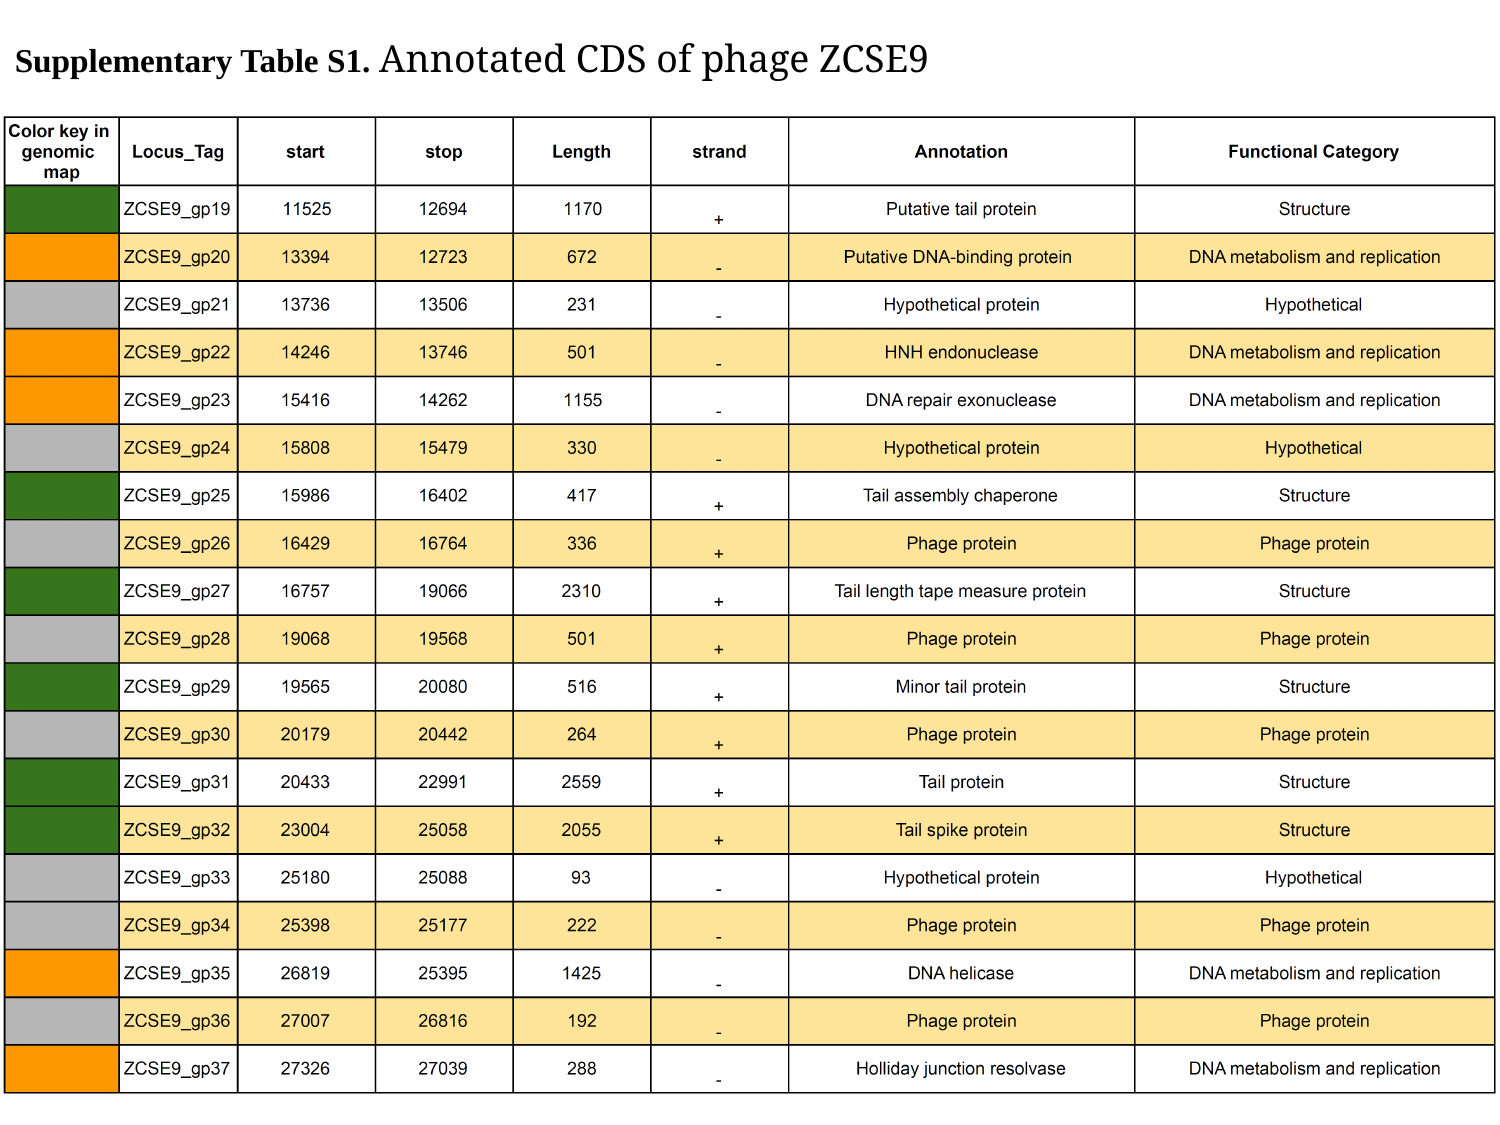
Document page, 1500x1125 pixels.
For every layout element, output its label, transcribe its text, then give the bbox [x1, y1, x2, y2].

picture [0, 106, 1500, 1098]
text_box Supplementary Table S1. Annotated CDS of phage ZCSE9 [0, 27, 1141, 88]
